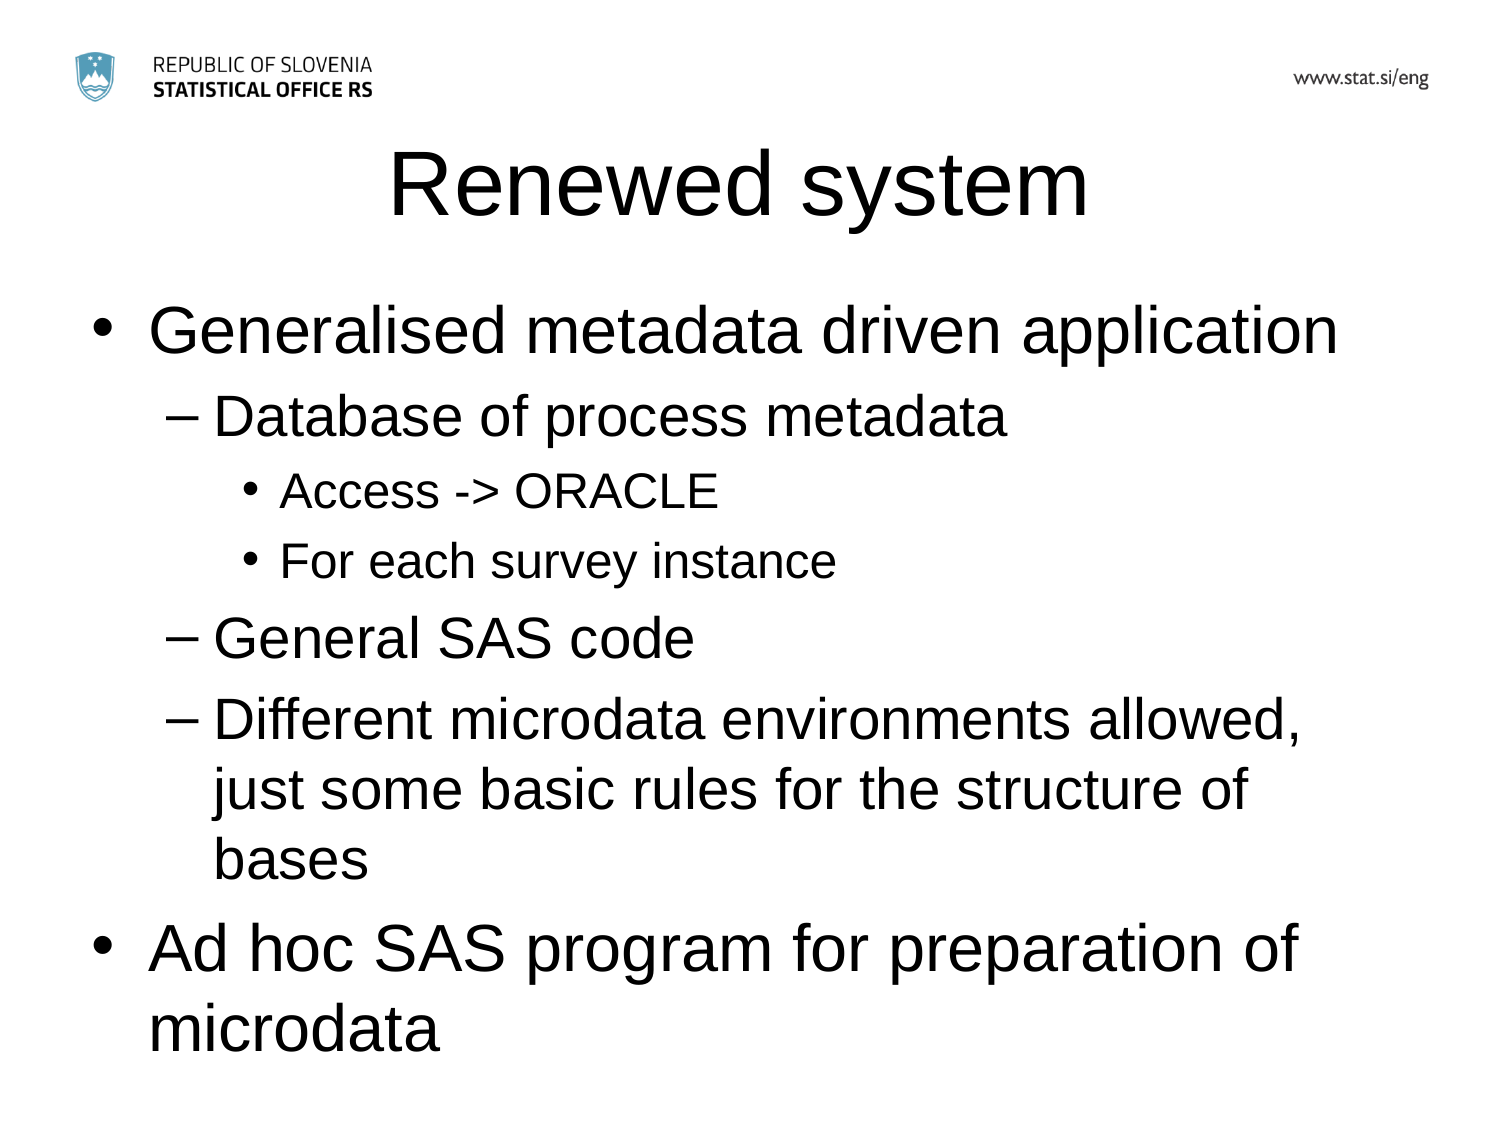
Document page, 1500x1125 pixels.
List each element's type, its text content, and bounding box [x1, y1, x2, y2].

picture [75, 52, 372, 78]
list Generalised metadata driven application Database of process metadata Access -> ORACLE For each survey instance General SAS code Different microdata environments allowed, just some basic rules for the structure of bases Ad hoc SAS program for preparation of microdata [76, 278, 1424, 1000]
title Renewed system [64, 78, 1415, 279]
picture [1293, 62, 1436, 92]
